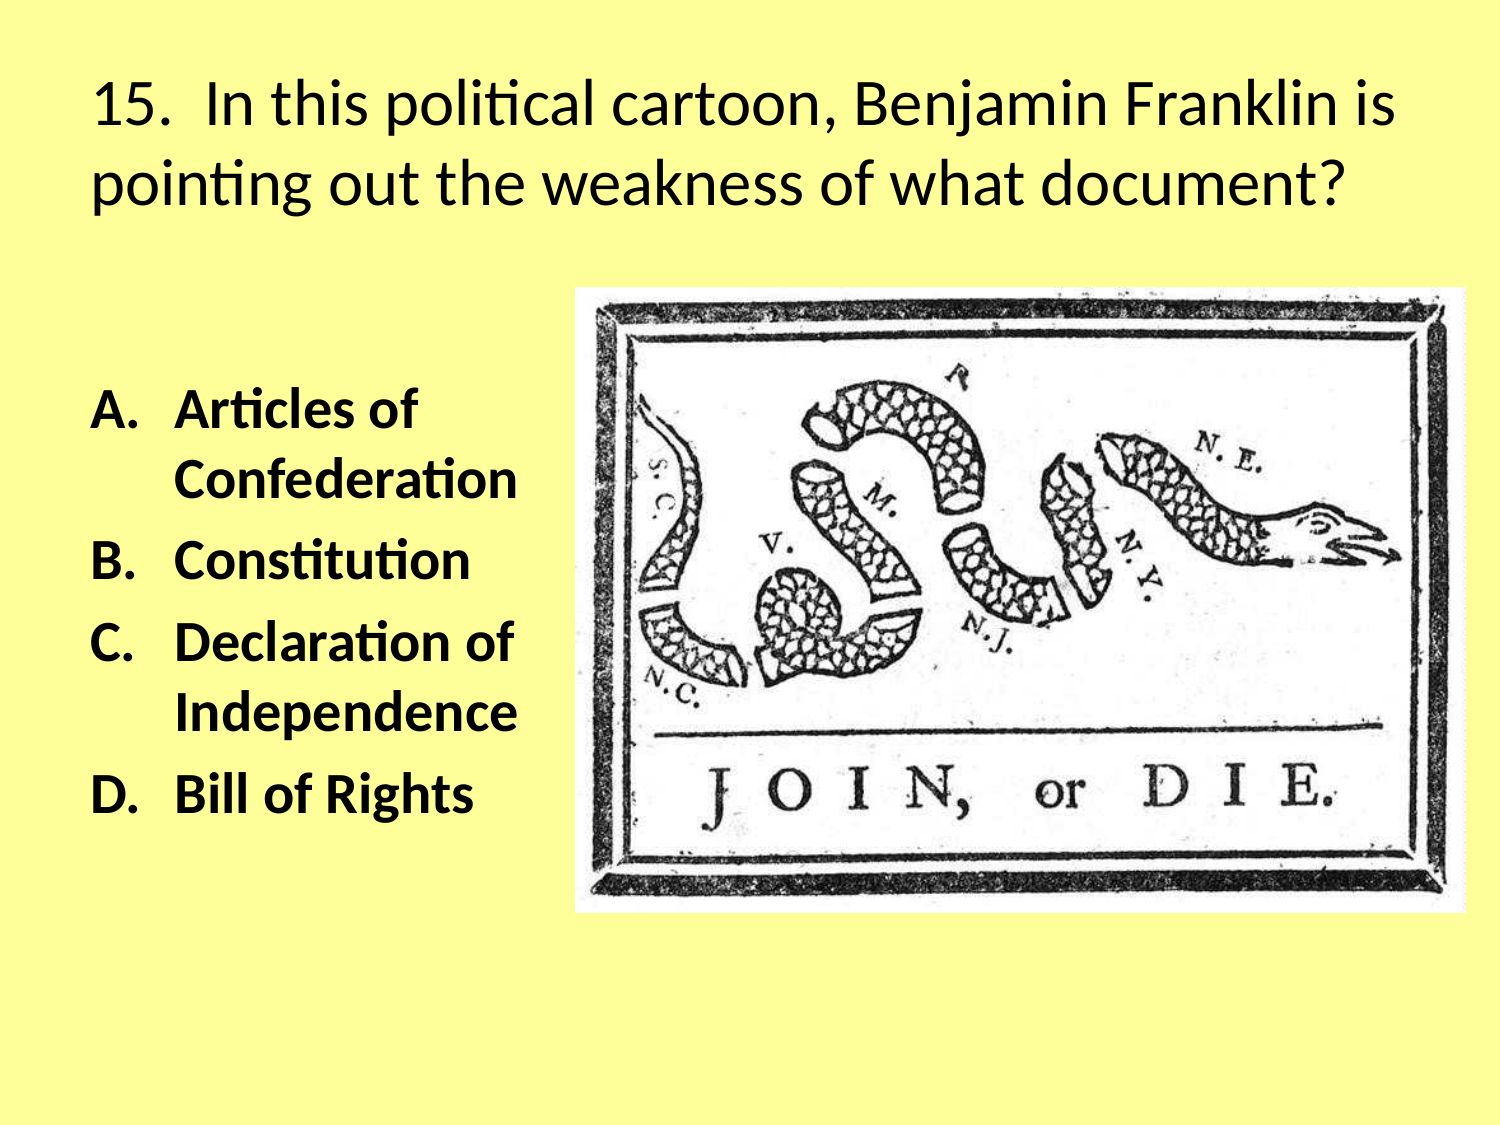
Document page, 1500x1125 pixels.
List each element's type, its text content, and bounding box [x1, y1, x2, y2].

title 15. In this political cartoon, Benjamin Franklin is pointing out the weakness of what document? [75, 45, 1425, 233]
list Articles of Confederation Constitution Declaration of Independence Bill of Rights [75, 362, 738, 1005]
picture [574, 287, 1466, 913]
